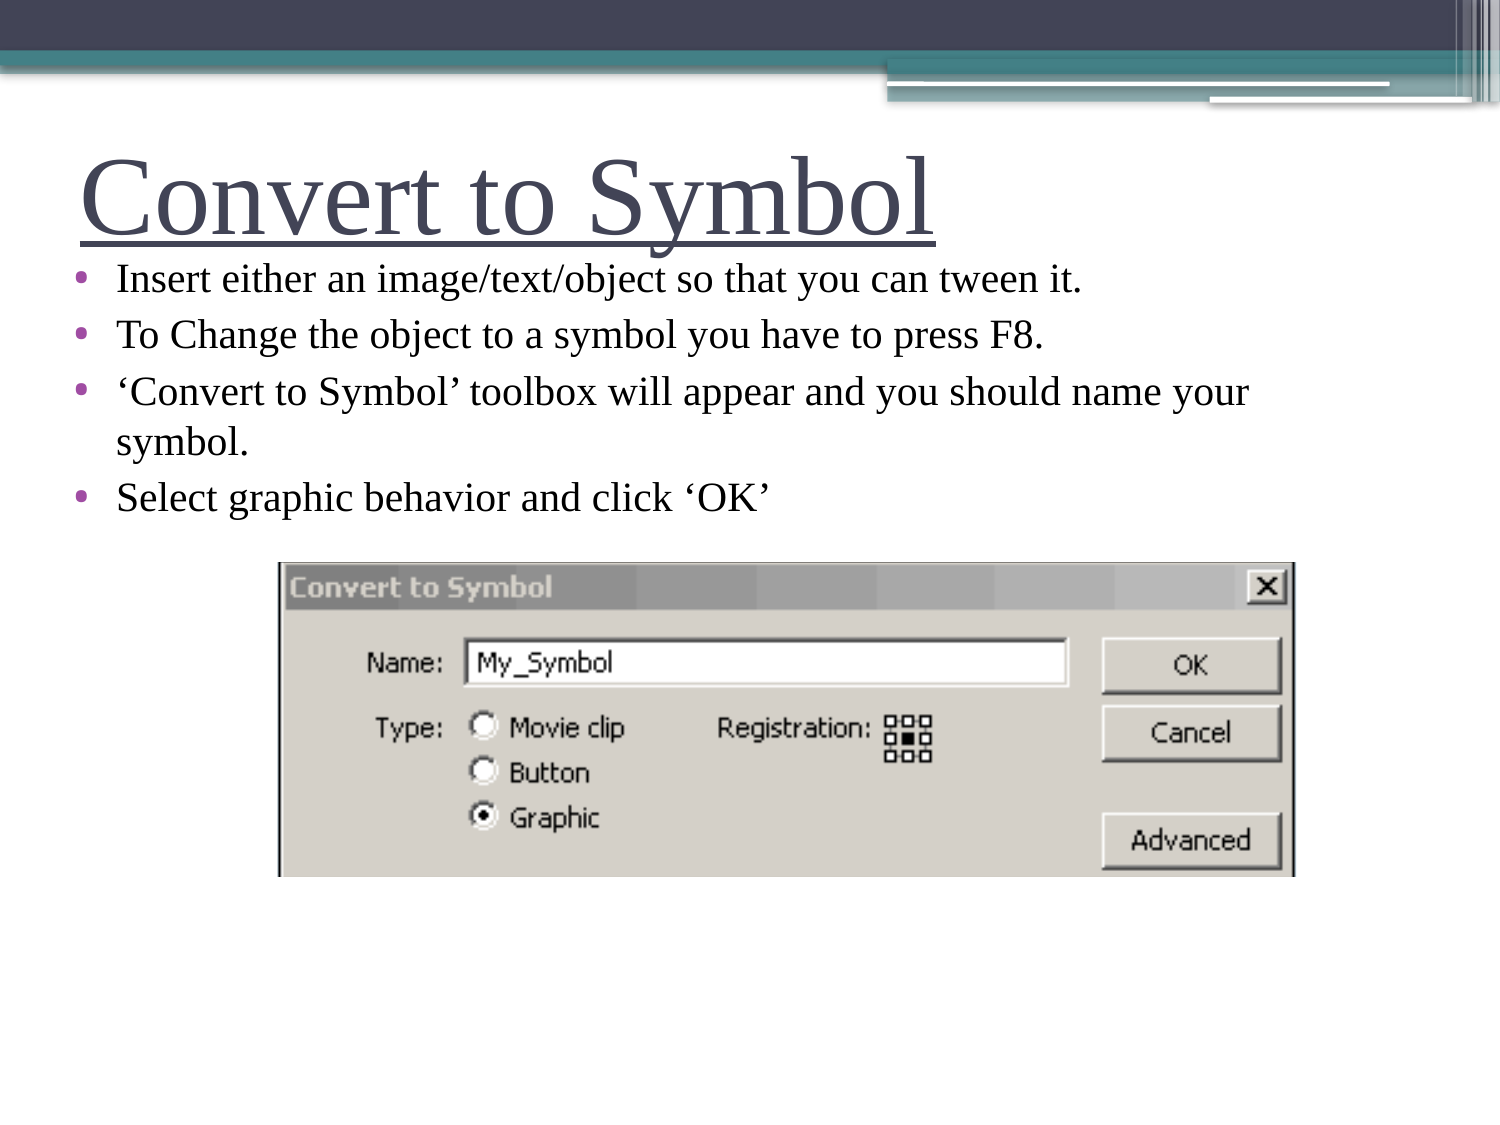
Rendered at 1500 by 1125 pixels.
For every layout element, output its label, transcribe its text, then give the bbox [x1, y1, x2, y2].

picture [277, 562, 1297, 878]
title Convert to Symbol [64, 101, 1415, 277]
list Insert either an image/text/object so that you can tween it. To Change the object to a symbol you have to press F8. ‘Convert to Symbol’ toolbox will appear and you should name your symbol. Select graphic behavior and click ‘OK’ [41, 243, 1392, 953]
